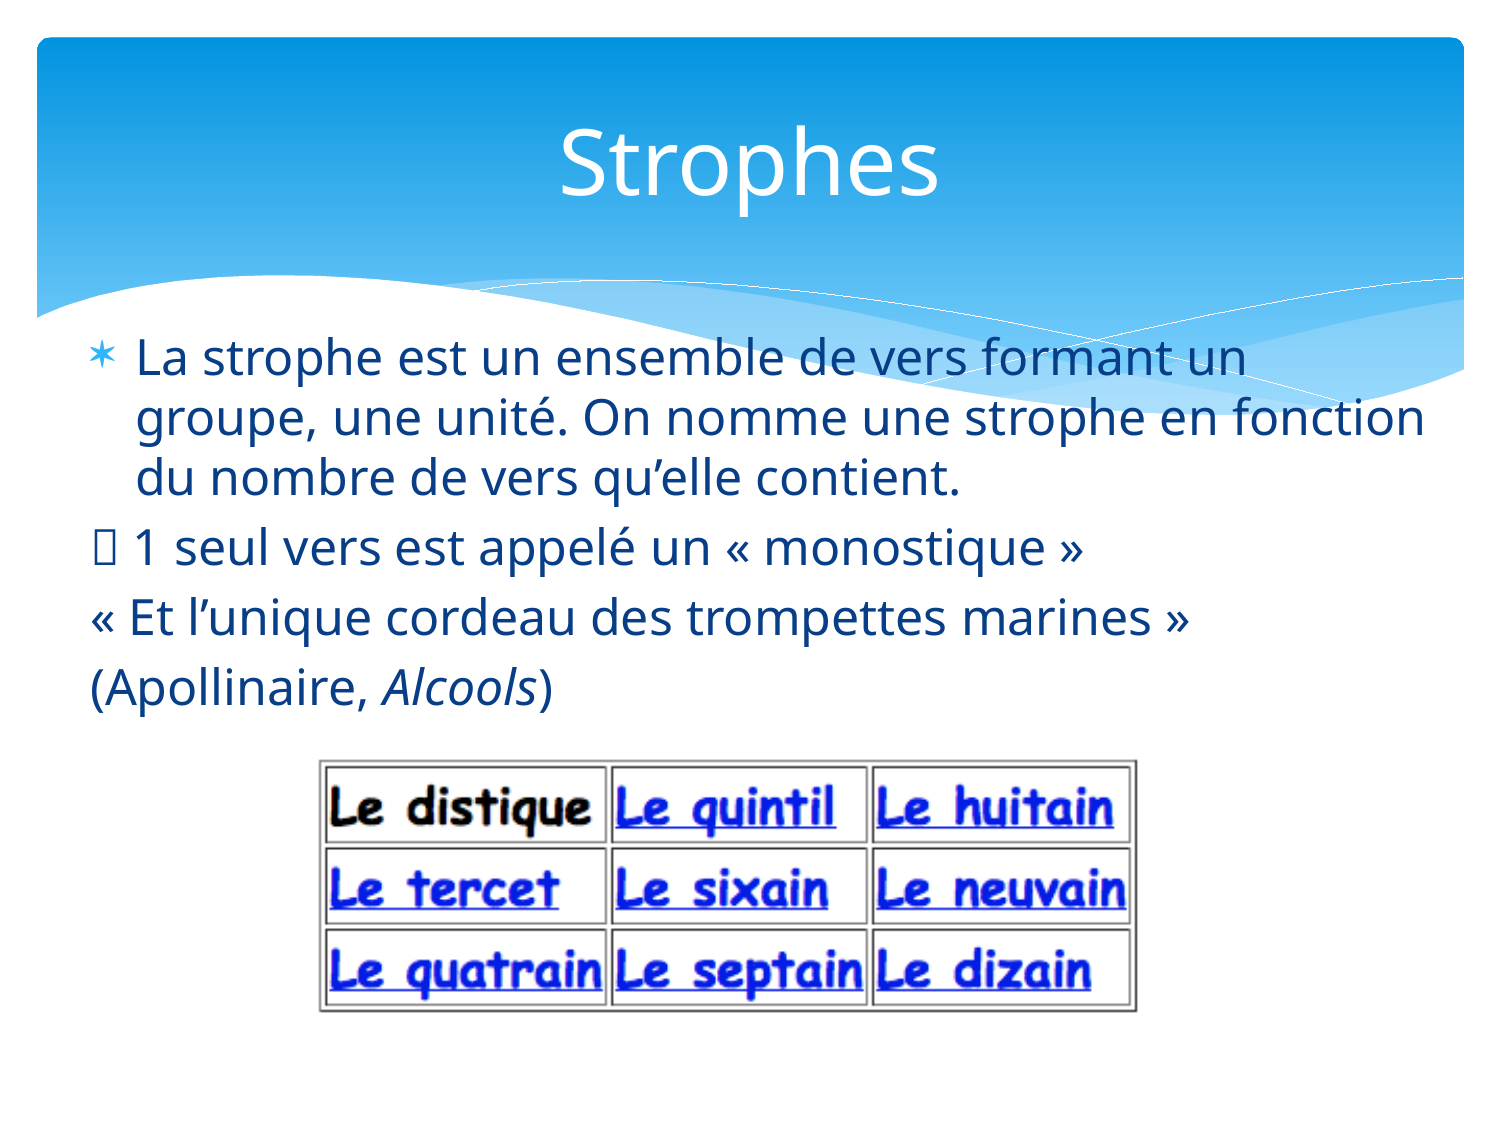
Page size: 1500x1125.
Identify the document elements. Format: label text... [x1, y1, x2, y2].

list La strophe est un ensemble de vers formant un groupe, une unité. On nomme une strophe en fonction du nombre de vers qu’elle contient.  1 seul vers est appelé un « monostique » « Et l’unique cordeau des trompettes marines » (Apollinaire, Alcools) [75, 317, 1448, 1093]
picture [307, 749, 1146, 1024]
title Strophes [75, 55, 1425, 261]
